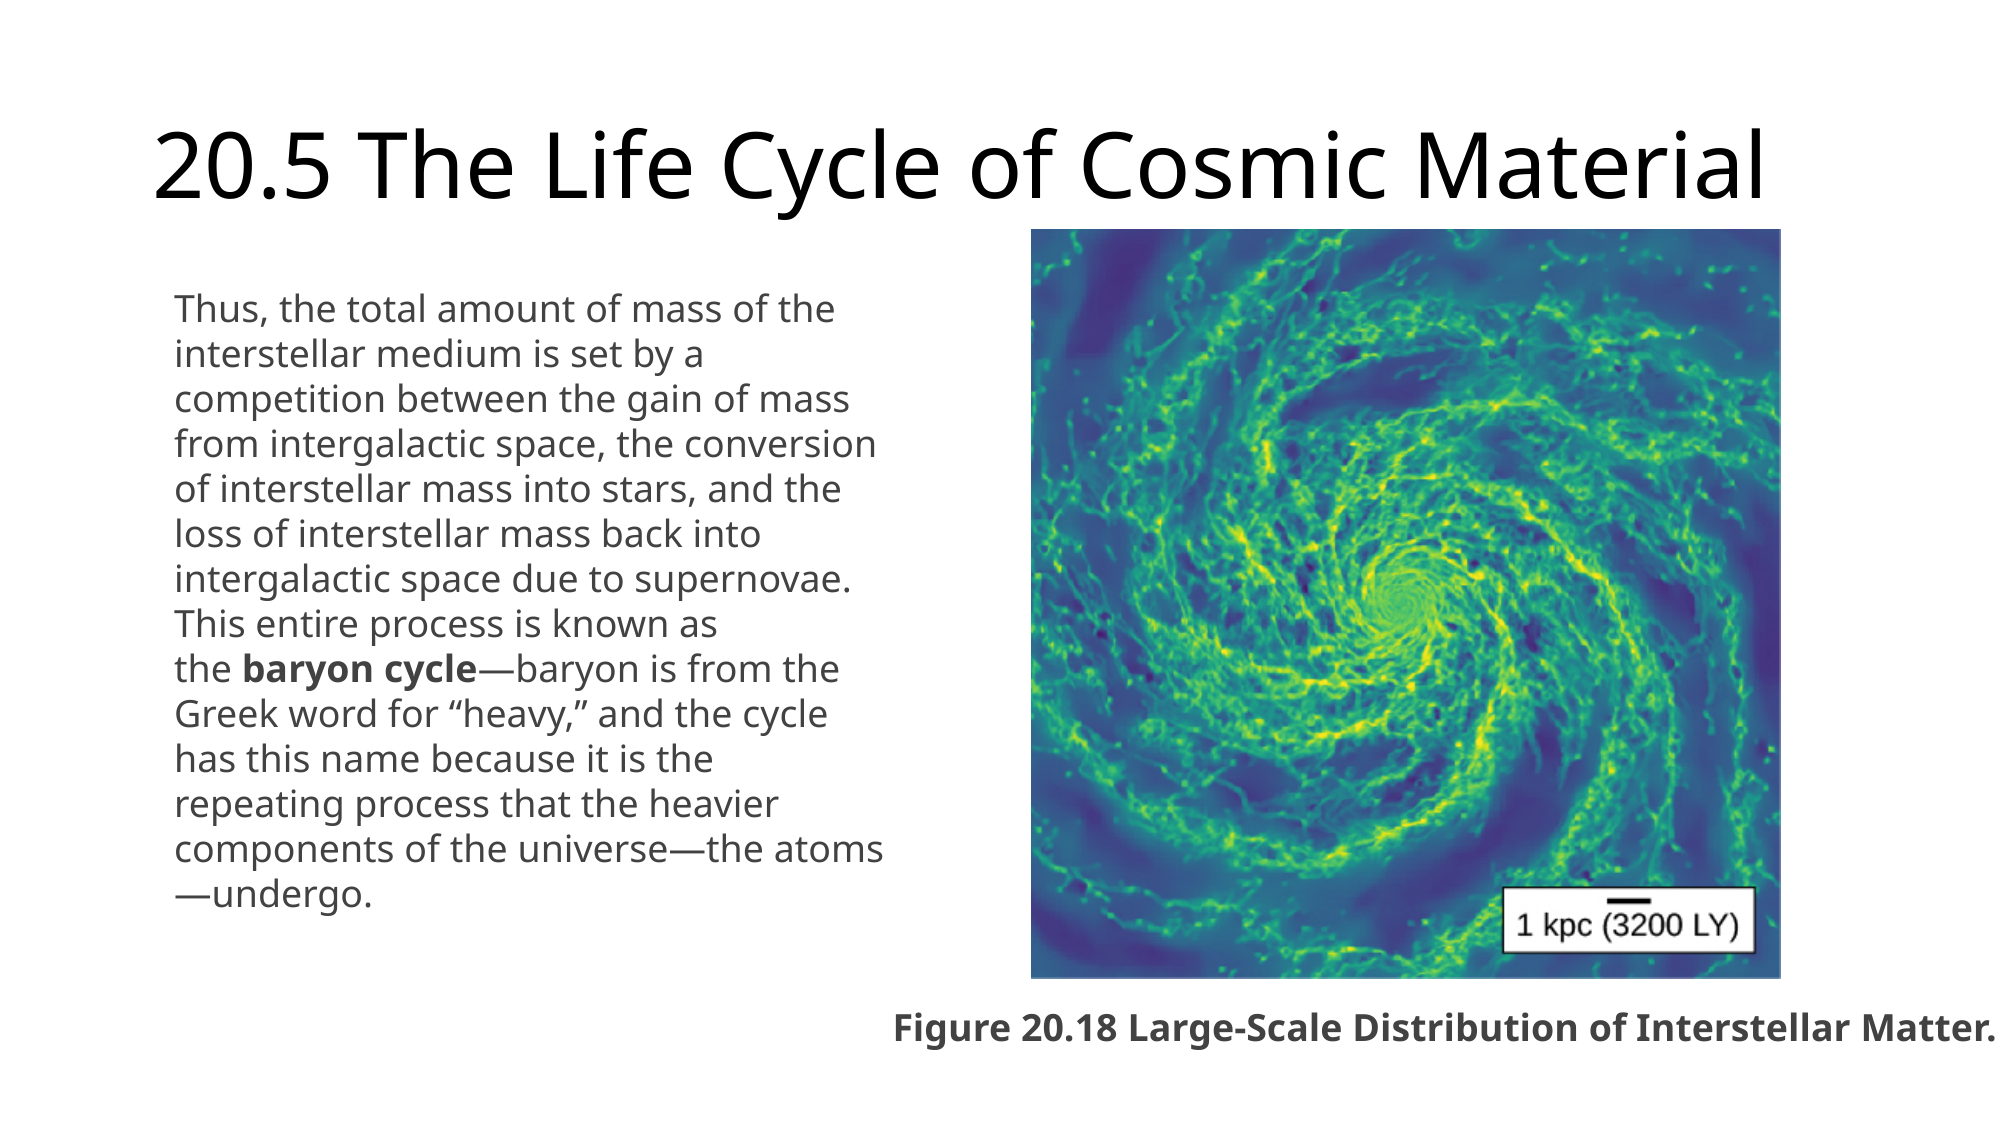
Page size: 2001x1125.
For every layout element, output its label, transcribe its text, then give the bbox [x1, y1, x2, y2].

title 20.5 The Life Cycle of Cosmic Material [137, 59, 1863, 278]
text_box Figure 20.18 Large-Scale Distribution of Interstellar Matter. [877, 996, 2000, 1057]
picture [1031, 229, 1781, 979]
text_box Thus, the total amount of mass of the interstellar medium is set by a competition between the gain of mass from intergalactic space, the conversion of interstellar mass into stars, and the loss of interstellar mass back into intergalactic space due to supernovae. This entire process is known as the baryon cycle—baryon is from the Greek word for “heavy,” and the cycle has this name because it is the repeating process that the heavier components of the universe—the atoms—undergo. [159, 277, 909, 922]
